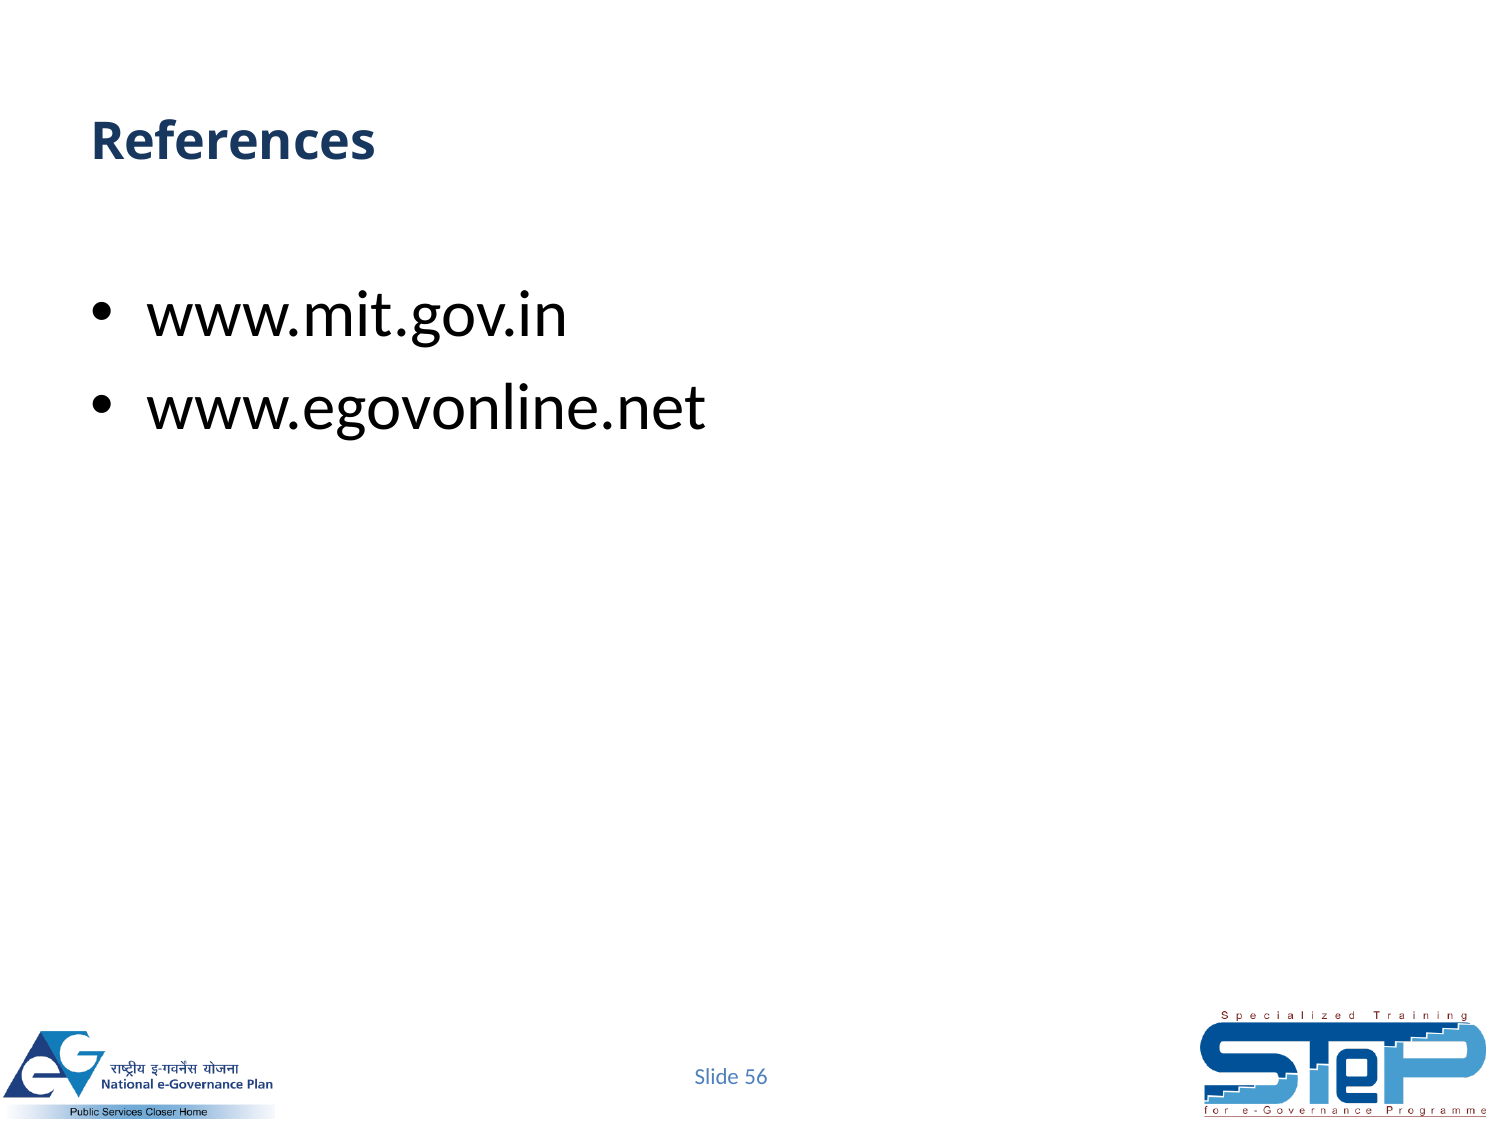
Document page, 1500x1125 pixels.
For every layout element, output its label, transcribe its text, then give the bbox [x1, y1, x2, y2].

title References [75, 45, 1425, 233]
list www.mit.gov.in www.egovonline.net [75, 262, 1425, 1005]
picture [2, 1031, 275, 1119]
picture [1200, 1011, 1486, 1117]
